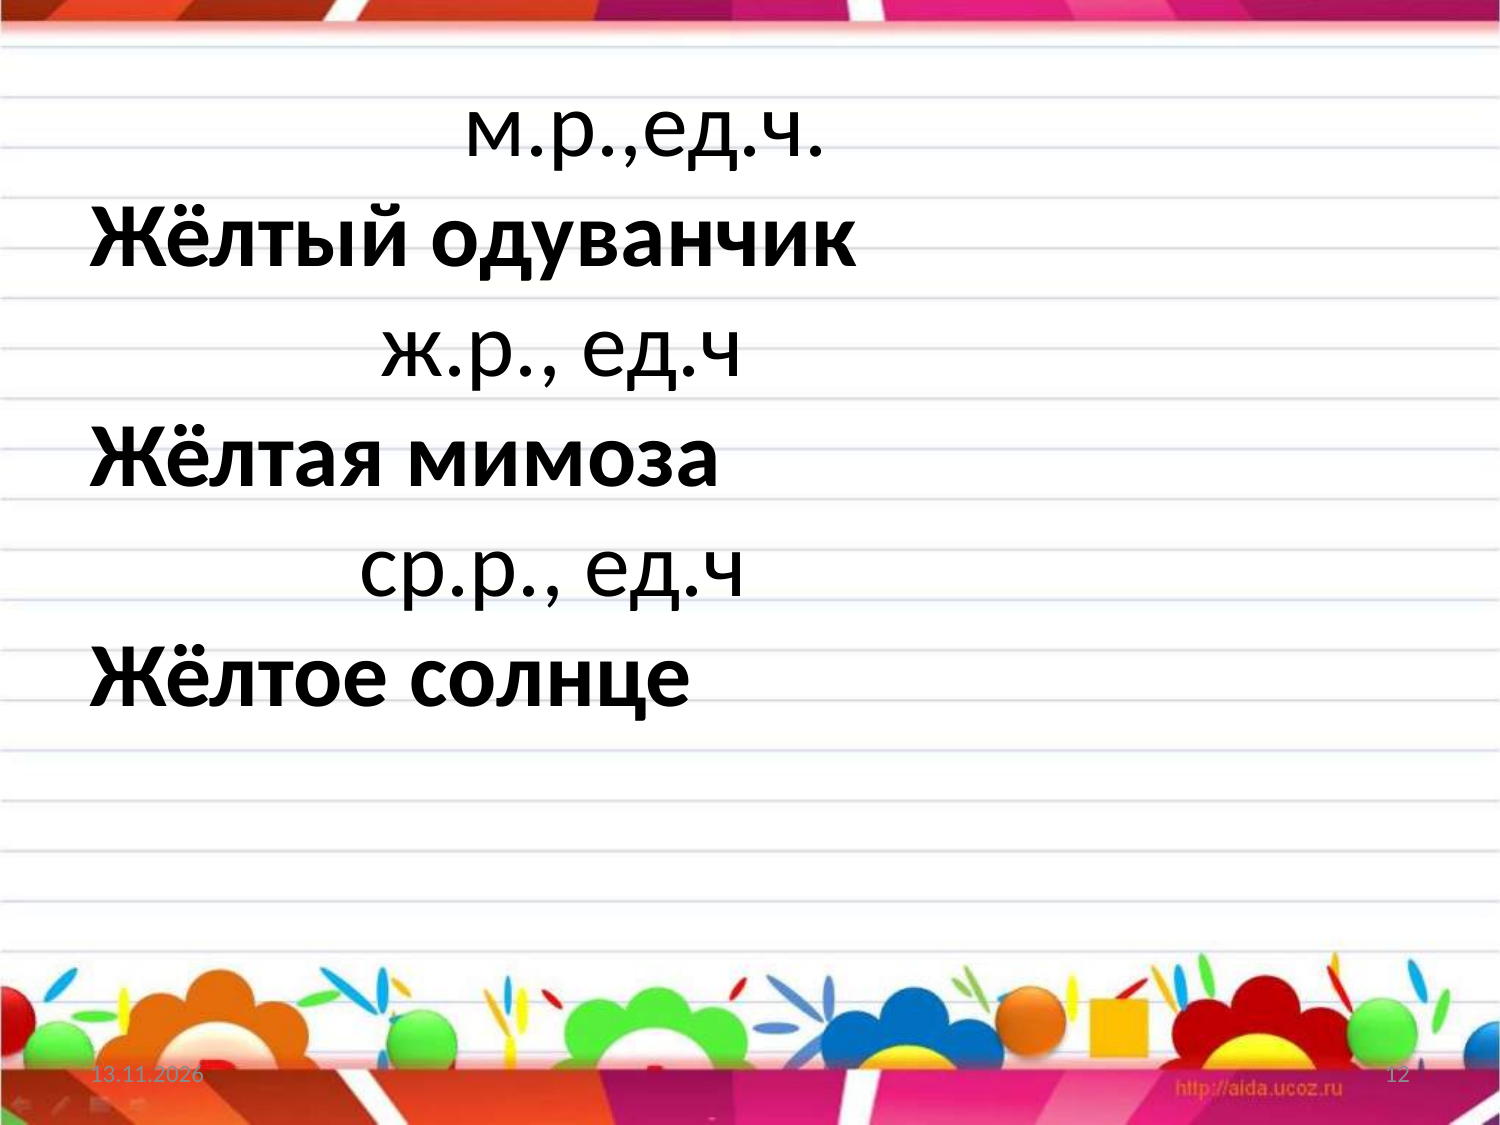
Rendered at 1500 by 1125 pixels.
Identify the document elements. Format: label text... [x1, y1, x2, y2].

picture [0, 0, 1500, 1125]
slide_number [75, 1042, 425, 1103]
title м.р.,ед.ч. Жёлтый одуванчик ж.р., ед.ч Жёлтая мимоза ср.р., ед.ч Жёлтое солнце [74, 44, 1426, 965]
slide_number 12 [1074, 1042, 1425, 1103]
